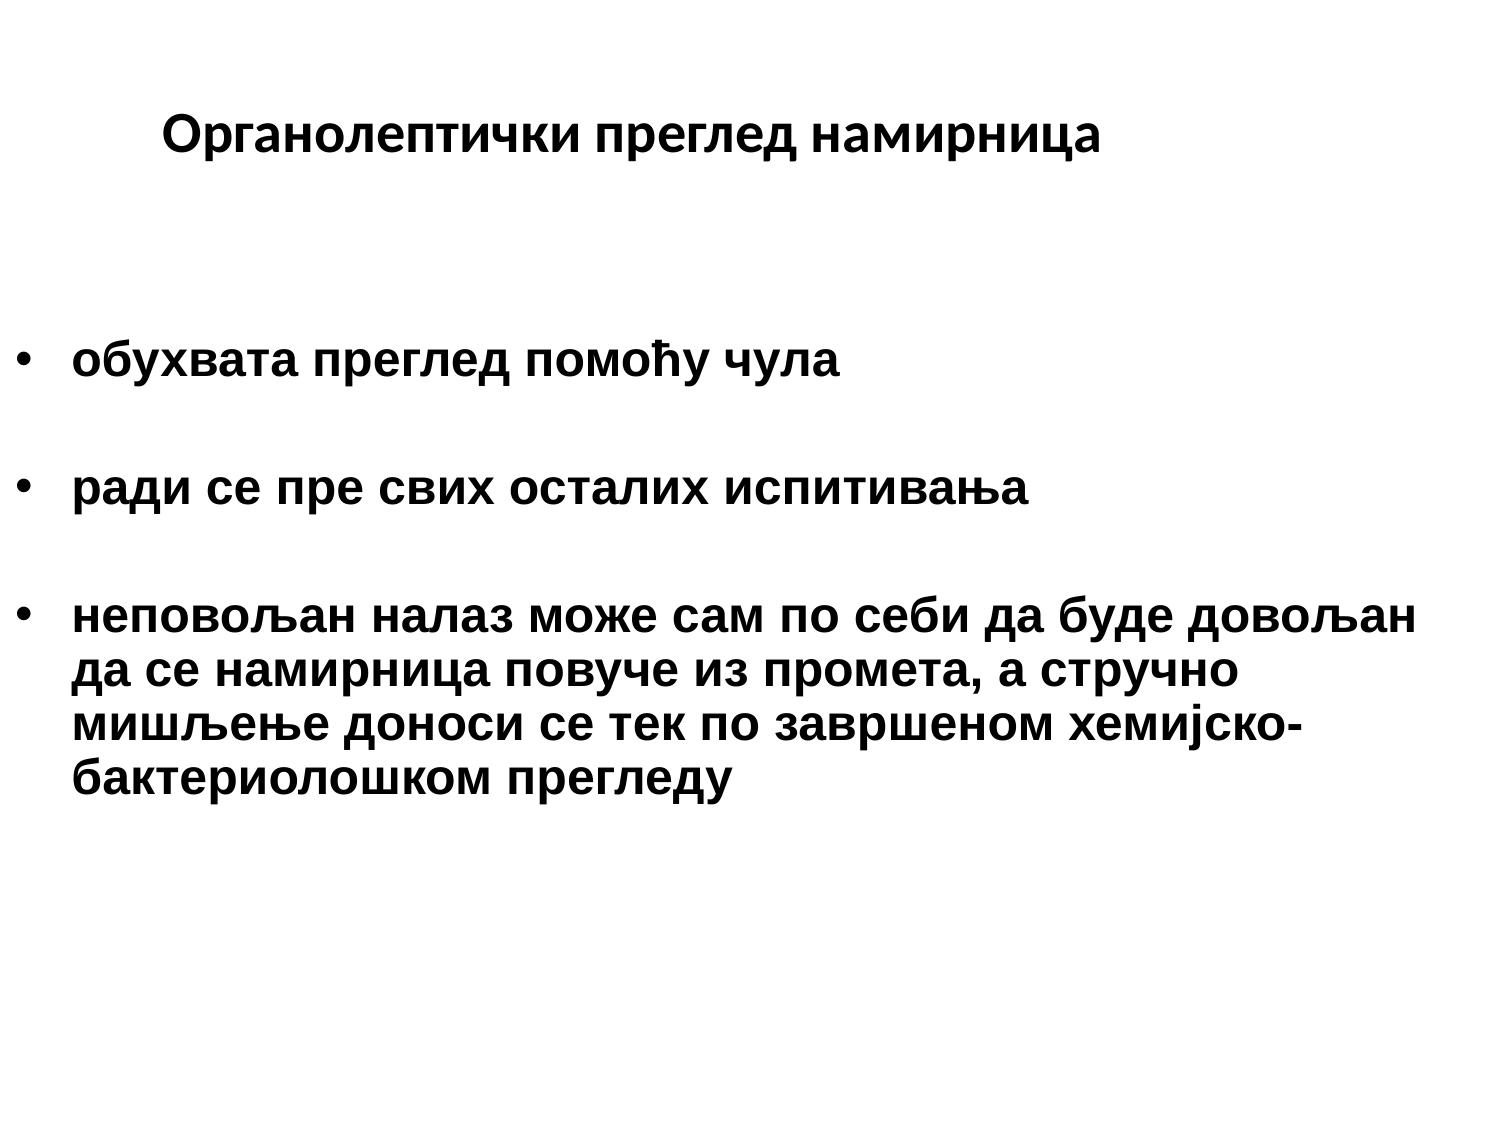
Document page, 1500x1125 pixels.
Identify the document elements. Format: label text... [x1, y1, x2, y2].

list обухвата преглед помоћу чула ради се пре свих осталих испитивања неповољан налаз може сам по себи да буде довољан да се намирница повуче из промета, а стручно мишљење доноси се тек по завршеном хемијско-бактериолошком прегледу [0, 326, 1500, 1125]
title Органолептички преглед намирница [147, 54, 1500, 205]
